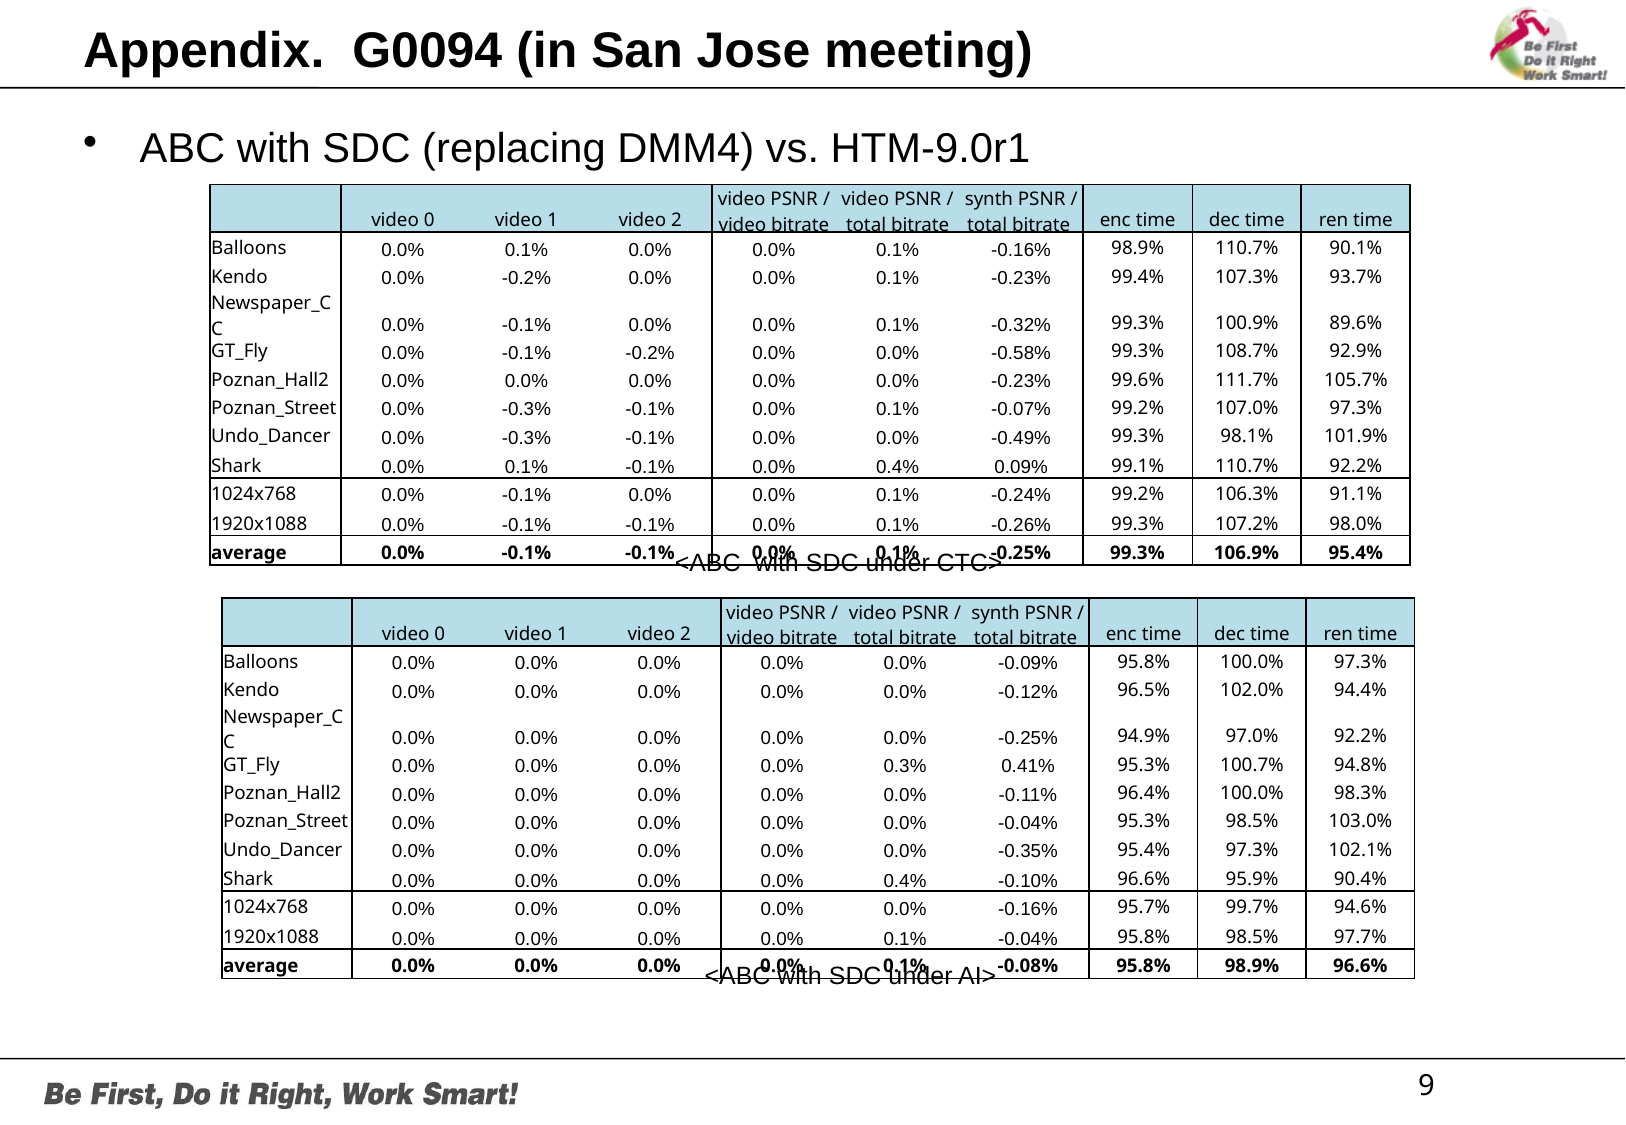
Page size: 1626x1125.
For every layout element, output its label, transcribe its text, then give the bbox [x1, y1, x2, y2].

table_header dec time [1198, 599, 1305, 645]
table_cell 0.0% [722, 892, 844, 919]
table_cell Shark [211, 448, 340, 477]
table_cell 0.0% [475, 647, 598, 674]
table_cell 98.9% [1084, 233, 1192, 260]
table_header video 1 [475, 599, 598, 645]
table_cell 99.2% [1084, 392, 1192, 420]
table_cell 97.3% [1307, 647, 1414, 674]
table_cell 92.9% [1302, 335, 1409, 363]
table_header video PSNR / total bitrate [844, 599, 966, 645]
table_cell 0.0% [342, 335, 465, 363]
table_cell 0.0% [353, 674, 475, 702]
table_cell 0.0% [844, 777, 966, 805]
table_cell 0.0% [713, 335, 836, 363]
table_header video 2 [588, 185, 711, 231]
table_cell 98.0% [1302, 506, 1409, 535]
table_cell 95.3% [1090, 748, 1197, 777]
table_cell -0.1% [465, 479, 588, 506]
table_cell 95.8% [1090, 919, 1197, 948]
table_header enc time [1084, 185, 1192, 231]
table_cell 0.0% [722, 702, 844, 748]
table_header video PSNR / total bitrate [836, 185, 959, 231]
table_cell 0.0% [475, 919, 598, 948]
table_cell 0.1% [836, 260, 959, 289]
table_cell 0.0% [844, 647, 966, 674]
text_box <ABC with SDC under AI> [343, 979, 1358, 997]
table_cell 0.4% [836, 448, 959, 477]
table_cell -0.2% [465, 260, 588, 289]
table_cell 0.0% [722, 919, 844, 948]
table_cell 0.0% [598, 674, 720, 702]
table_cell 110.7% [1193, 448, 1300, 477]
table_cell -0.26% [959, 506, 1082, 535]
table_cell 98.5% [1198, 805, 1305, 833]
table_cell 0.1% [844, 950, 966, 978]
table_cell 0.0% [342, 536, 465, 564]
table_cell Kendo [211, 260, 340, 289]
table_cell 0.0% [475, 748, 598, 777]
table_cell 0.0% [475, 892, 598, 919]
table_cell 96.4% [1090, 777, 1197, 805]
table_cell 99.3% [1084, 335, 1192, 363]
table_cell 0.0% [353, 777, 475, 805]
table_cell average [211, 536, 340, 564]
table_cell -0.1% [465, 536, 588, 564]
table_cell 0.0% [342, 448, 465, 477]
table_cell -0.3% [465, 420, 588, 448]
table_cell 0.0% [475, 833, 598, 862]
table_cell 92.2% [1307, 702, 1414, 748]
table_cell 91.1% [1302, 479, 1409, 506]
table_cell 0.0% [722, 674, 844, 702]
table_cell Balloons [223, 647, 351, 674]
table_cell 0.0% [844, 805, 966, 833]
table_cell 0.0% [713, 260, 836, 289]
table_header [211, 185, 340, 231]
table_cell 0.0% [836, 363, 959, 392]
table_cell -0.12% [966, 674, 1088, 702]
table_cell Poznan_Hall2 [211, 363, 340, 392]
table_cell 0.0% [598, 805, 720, 833]
table_cell 0.0% [844, 833, 966, 862]
table_cell -0.11% [966, 777, 1088, 805]
table_cell 0.0% [588, 479, 711, 506]
table_cell -0.1% [465, 289, 588, 335]
table_cell 95.4% [1090, 833, 1197, 862]
table_cell 92.2% [1302, 448, 1409, 477]
table_cell 100.0% [1198, 777, 1305, 805]
table_cell 102.1% [1307, 833, 1414, 862]
table_cell 0.0% [475, 862, 598, 890]
table_cell 0.0% [598, 862, 720, 890]
table_cell Balloons [211, 233, 340, 260]
table_cell 0.4% [844, 862, 966, 890]
table_cell Kendo [223, 674, 351, 702]
table_cell -0.24% [959, 479, 1082, 506]
table_header video PSNR / video bitrate [713, 185, 836, 231]
table_cell 0.09% [959, 448, 1082, 477]
table_header ren time [1307, 599, 1414, 645]
table_cell 0.0% [722, 748, 844, 777]
table_cell 0.0% [342, 363, 465, 392]
slide_number 9 [1403, 1058, 1544, 1106]
table_cell 0.0% [722, 833, 844, 862]
table_cell 0.1% [836, 479, 959, 506]
table_cell -0.1% [465, 506, 588, 535]
table_cell 102.0% [1198, 674, 1305, 702]
table_cell 107.2% [1193, 506, 1300, 535]
table_cell 0.0% [713, 420, 836, 448]
table_cell 100.9% [1193, 289, 1300, 335]
table_cell 0.0% [598, 950, 720, 978]
table_cell Undo_Dancer [223, 833, 351, 862]
table_cell -0.08% [966, 950, 1088, 978]
table_cell 99.1% [1084, 448, 1192, 477]
table_cell 0.0% [713, 536, 836, 564]
table_cell 0.0% [353, 919, 475, 948]
table_header video PSNR / video bitrate [722, 599, 844, 645]
picture [44, 1082, 518, 1109]
table_header video 0 [342, 185, 465, 231]
table_cell 94.6% [1307, 892, 1414, 919]
table_cell 0.0% [844, 702, 966, 748]
table_cell 0.0% [844, 674, 966, 702]
table_cell 0.0% [713, 448, 836, 477]
table_cell 1920x1088 [223, 919, 351, 948]
table_cell 0.0% [342, 289, 465, 335]
table_cell 0.1% [465, 448, 588, 477]
table_cell 106.3% [1193, 479, 1300, 506]
table_cell -0.49% [959, 420, 1082, 448]
table_cell -0.1% [588, 448, 711, 477]
table_cell 0.0% [713, 233, 836, 260]
table_cell 0.0% [598, 833, 720, 862]
table_cell 0.0% [342, 392, 465, 420]
table_cell 98.1% [1193, 420, 1300, 448]
text_box <ABC with SDC under CTC> [332, 566, 1346, 584]
table_cell 0.0% [713, 363, 836, 392]
table_cell 99.2% [1084, 479, 1192, 506]
table_cell 97.3% [1302, 392, 1409, 420]
table_cell GT_Fly [211, 335, 340, 363]
title Appendix. G0094 (in San Jose meeting) [68, 9, 1484, 79]
table_cell 96.6% [1307, 950, 1414, 978]
table_cell 99.4% [1084, 260, 1192, 289]
table_cell 0.0% [353, 647, 475, 674]
table_cell -0.07% [959, 392, 1082, 420]
table_cell 1920x1088 [211, 506, 340, 535]
table_cell Shark [223, 862, 351, 890]
table_cell -0.16% [959, 233, 1082, 260]
table_cell 100.0% [1198, 647, 1305, 674]
table_cell 0.0% [353, 892, 475, 919]
table_cell 1024x768 [211, 479, 340, 506]
table_header enc time [1090, 599, 1197, 645]
table_cell 0.0% [475, 950, 598, 978]
table_cell 0.0% [353, 748, 475, 777]
table_cell -0.1% [588, 536, 711, 564]
table_cell 0.41% [966, 748, 1088, 777]
table_cell 0.0% [475, 777, 598, 805]
table_cell Poznan_Street [211, 392, 340, 420]
table_cell 99.7% [1198, 892, 1305, 919]
table_cell 0.1% [836, 233, 959, 260]
table_cell 99.3% [1084, 420, 1192, 448]
table_cell 0.3% [844, 748, 966, 777]
table_cell 94.4% [1307, 674, 1414, 702]
table_cell 0.0% [722, 647, 844, 674]
table_cell 0.1% [836, 506, 959, 535]
table_cell 94.9% [1090, 702, 1197, 748]
table_cell 0.1% [844, 919, 966, 948]
table_cell -0.25% [966, 702, 1088, 748]
table_cell 105.7% [1302, 363, 1409, 392]
table_cell 99.3% [1084, 536, 1192, 564]
table_cell 0.0% [342, 260, 465, 289]
list ABC with SDC (replacing DMM4) vs. HTM-9.0r1 [68, 113, 1544, 1005]
table_cell 107.0% [1193, 392, 1300, 420]
table_cell 0.0% [353, 805, 475, 833]
table_cell -0.3% [465, 392, 588, 420]
table_cell 0.0% [598, 892, 720, 919]
table_cell 0.1% [465, 233, 588, 260]
table_cell 0.0% [722, 777, 844, 805]
table_cell -0.16% [966, 892, 1088, 919]
table_cell 0.0% [722, 950, 844, 978]
table_cell 1024x768 [223, 892, 351, 919]
table_cell Newspaper_CC [211, 289, 340, 335]
table_cell -0.23% [959, 260, 1082, 289]
table_cell 0.0% [588, 363, 711, 392]
table_cell 106.9% [1193, 536, 1300, 564]
table_cell 0.0% [588, 233, 711, 260]
table_cell -0.1% [588, 392, 711, 420]
table_cell average [223, 950, 351, 978]
table_cell 103.0% [1307, 805, 1414, 833]
table_cell 100.7% [1198, 748, 1305, 777]
table_cell GT_Fly [223, 748, 351, 777]
table_cell Poznan_Street [223, 805, 351, 833]
table_cell 0.0% [342, 479, 465, 506]
table_header [223, 599, 351, 645]
table_cell 95.9% [1198, 862, 1305, 890]
table_cell 0.0% [836, 335, 959, 363]
table_cell -0.1% [588, 420, 711, 448]
table_cell 0.0% [722, 805, 844, 833]
table_cell 95.7% [1090, 892, 1197, 919]
table_cell 110.7% [1193, 233, 1300, 260]
table_cell -0.23% [959, 363, 1082, 392]
table_cell Newspaper_CC [223, 702, 351, 748]
table_cell -0.35% [966, 833, 1088, 862]
table_cell Poznan_Hall2 [223, 777, 351, 805]
table_cell 101.9% [1302, 420, 1409, 448]
table_cell -0.25% [959, 536, 1082, 564]
table_cell 0.0% [475, 702, 598, 748]
table_cell 97.0% [1198, 702, 1305, 748]
table_cell 93.7% [1302, 260, 1409, 289]
table_cell 90.1% [1302, 233, 1409, 260]
table_cell -0.58% [959, 335, 1082, 363]
table_cell 0.0% [465, 363, 588, 392]
table_cell 96.6% [1090, 862, 1197, 890]
table_cell 94.8% [1307, 748, 1414, 777]
table_cell 0.0% [713, 392, 836, 420]
table_cell 0.0% [353, 950, 475, 978]
table_cell 0.0% [588, 289, 711, 335]
table_cell 108.7% [1193, 335, 1300, 363]
table_cell -0.1% [465, 335, 588, 363]
table_cell 0.0% [598, 919, 720, 948]
table_cell 98.3% [1307, 777, 1414, 805]
table_cell -0.04% [966, 919, 1088, 948]
table_cell 0.0% [844, 892, 966, 919]
table_cell 0.0% [353, 833, 475, 862]
table_cell 97.3% [1198, 833, 1305, 862]
table_cell -0.10% [966, 862, 1088, 890]
table_cell 0.0% [598, 702, 720, 748]
table_cell 90.4% [1307, 862, 1414, 890]
table_cell 95.8% [1090, 950, 1197, 978]
table_cell 0.0% [353, 862, 475, 890]
table_header synth PSNR / total bitrate [966, 599, 1088, 645]
table_cell 0.0% [836, 420, 959, 448]
table_cell 0.0% [713, 506, 836, 535]
table_cell 99.6% [1084, 363, 1192, 392]
table_cell 98.5% [1198, 919, 1305, 948]
table_cell -0.1% [588, 506, 711, 535]
table_header video 2 [598, 599, 720, 645]
table_cell -0.2% [588, 335, 711, 363]
table_cell 0.0% [722, 862, 844, 890]
table_cell 107.3% [1193, 260, 1300, 289]
table_cell 99.3% [1084, 289, 1192, 335]
table_cell 0.0% [475, 674, 598, 702]
table_cell 0.1% [836, 536, 959, 564]
picture [1487, 5, 1612, 83]
table_cell 0.0% [353, 702, 475, 748]
table_cell 95.4% [1302, 536, 1409, 564]
table_cell 99.3% [1084, 506, 1192, 535]
table_cell -0.04% [966, 805, 1088, 833]
table_cell -0.32% [959, 289, 1082, 335]
table_cell 0.0% [342, 420, 465, 448]
table_cell 96.5% [1090, 674, 1197, 702]
table_cell 0.0% [598, 777, 720, 805]
table_cell 0.0% [598, 748, 720, 777]
table_cell 95.8% [1090, 647, 1197, 674]
table_cell Undo_Dancer [211, 420, 340, 448]
table_cell 0.1% [836, 289, 959, 335]
table_cell 97.7% [1307, 919, 1414, 948]
table_cell 0.0% [713, 289, 836, 335]
table_cell 98.9% [1198, 950, 1305, 978]
table_header synth PSNR / total bitrate [959, 185, 1082, 231]
table_cell 89.6% [1302, 289, 1409, 335]
table_cell 0.0% [475, 805, 598, 833]
table_cell 0.1% [836, 392, 959, 420]
table_cell 0.0% [598, 647, 720, 674]
table_cell 0.0% [713, 479, 836, 506]
table_header ren time [1302, 185, 1409, 231]
table_cell 95.3% [1090, 805, 1197, 833]
table_cell 0.0% [588, 260, 711, 289]
table_cell 0.0% [342, 233, 465, 260]
table_cell -0.09% [966, 647, 1088, 674]
table_header video 0 [353, 599, 475, 645]
table_header video 1 [465, 185, 588, 231]
table_header dec time [1193, 185, 1300, 231]
table_cell 0.0% [342, 506, 465, 535]
table_cell 111.7% [1193, 363, 1300, 392]
